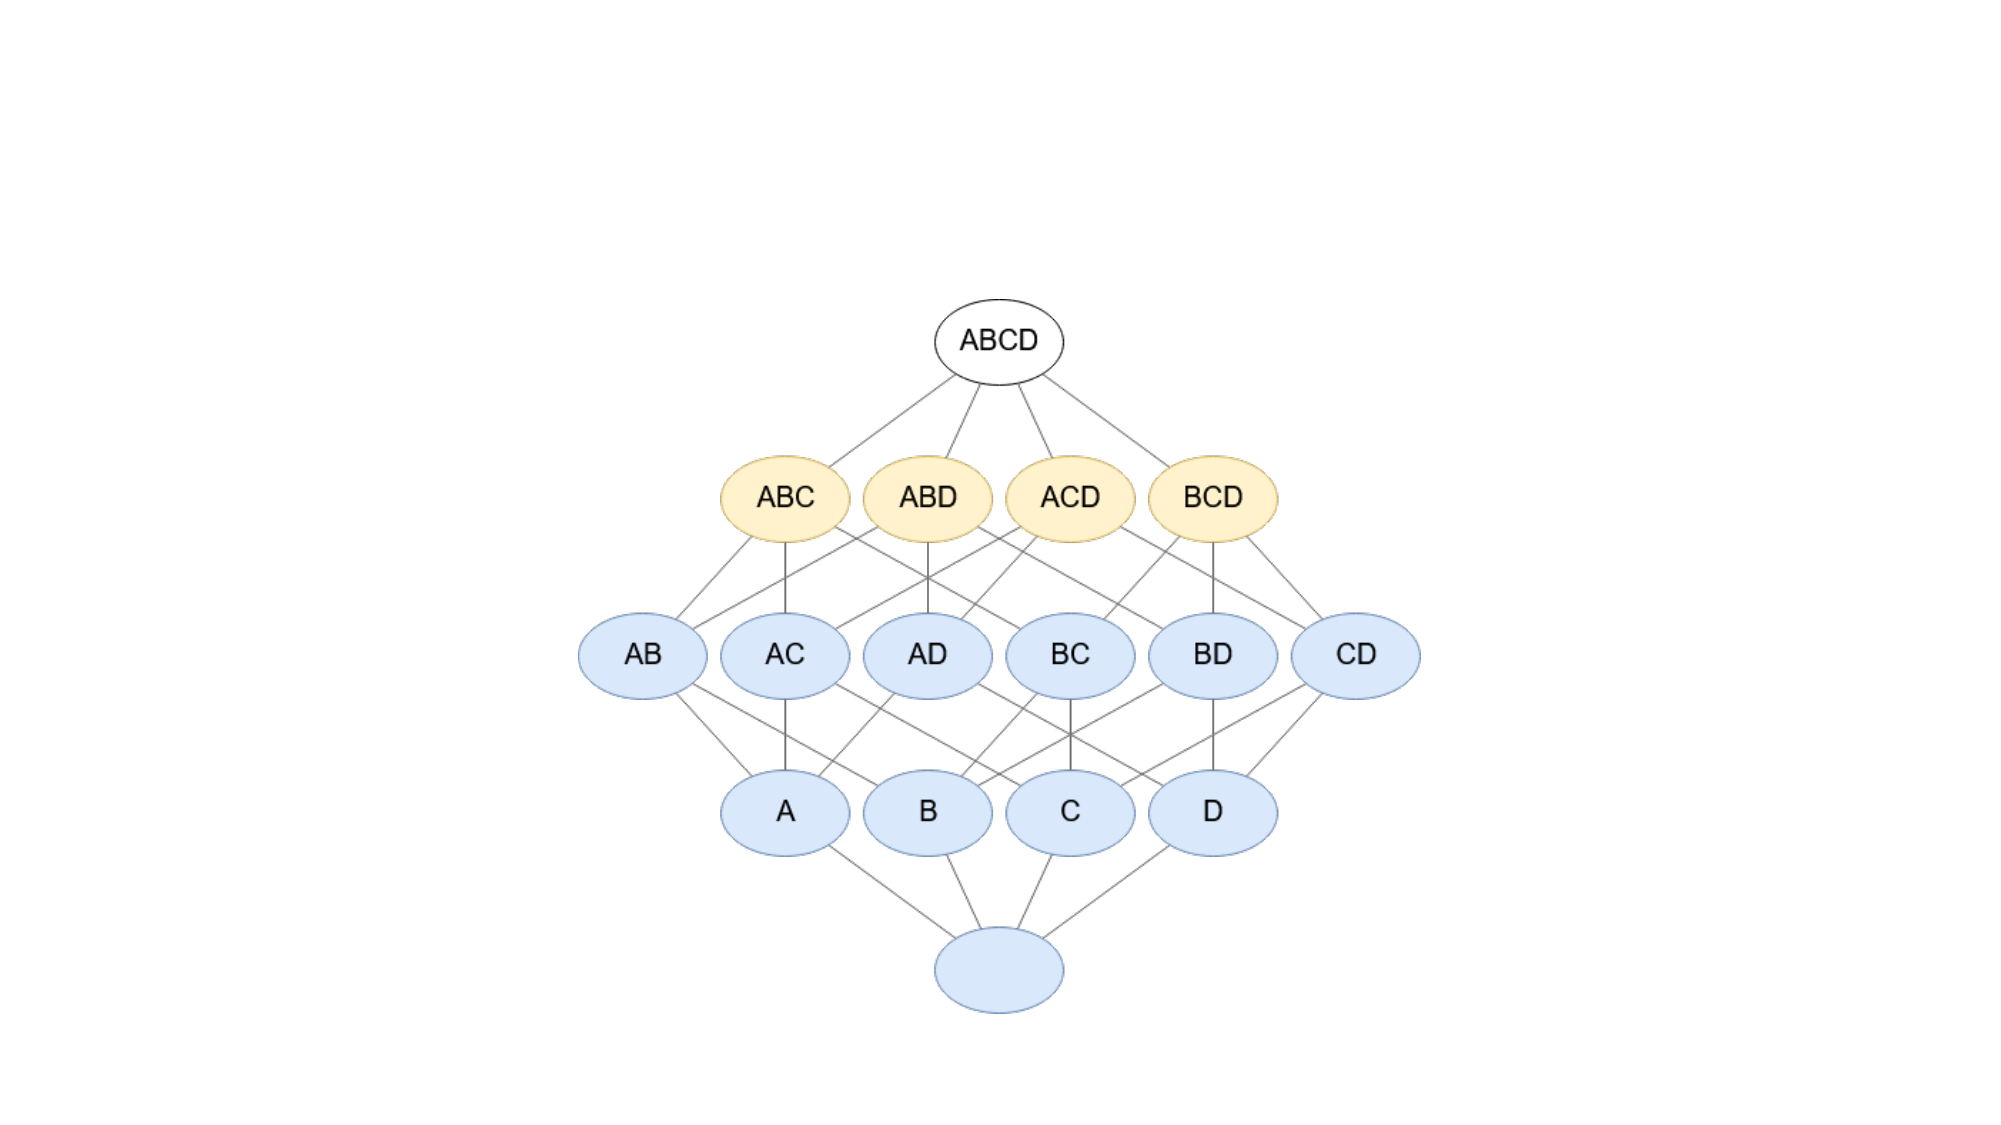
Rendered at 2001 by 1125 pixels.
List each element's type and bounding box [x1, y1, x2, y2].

list [578, 299, 1421, 1014]
